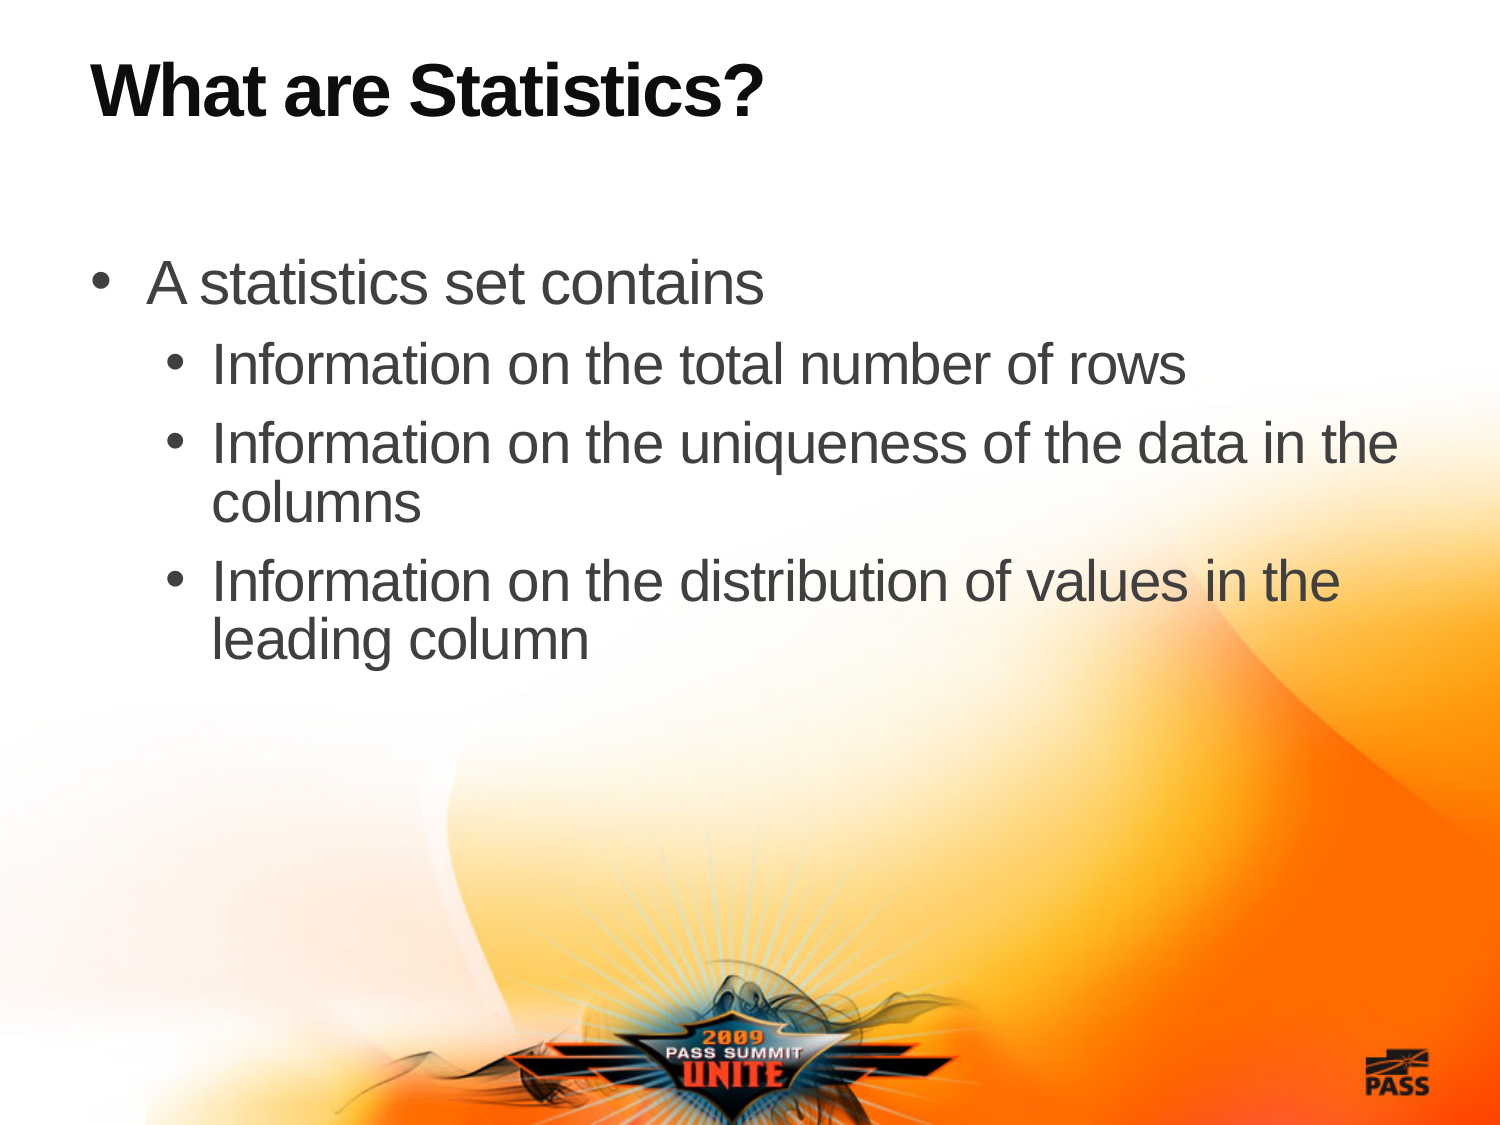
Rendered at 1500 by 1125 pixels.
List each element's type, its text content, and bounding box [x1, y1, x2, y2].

list A statistics set contains Information on the total number of rows Information on the uniqueness of the data in the columns Information on the distribution of values in the leading column [75, 234, 1425, 988]
picture [0, 0, 1500, 1125]
title What are Statistics? [75, 49, 1425, 148]
